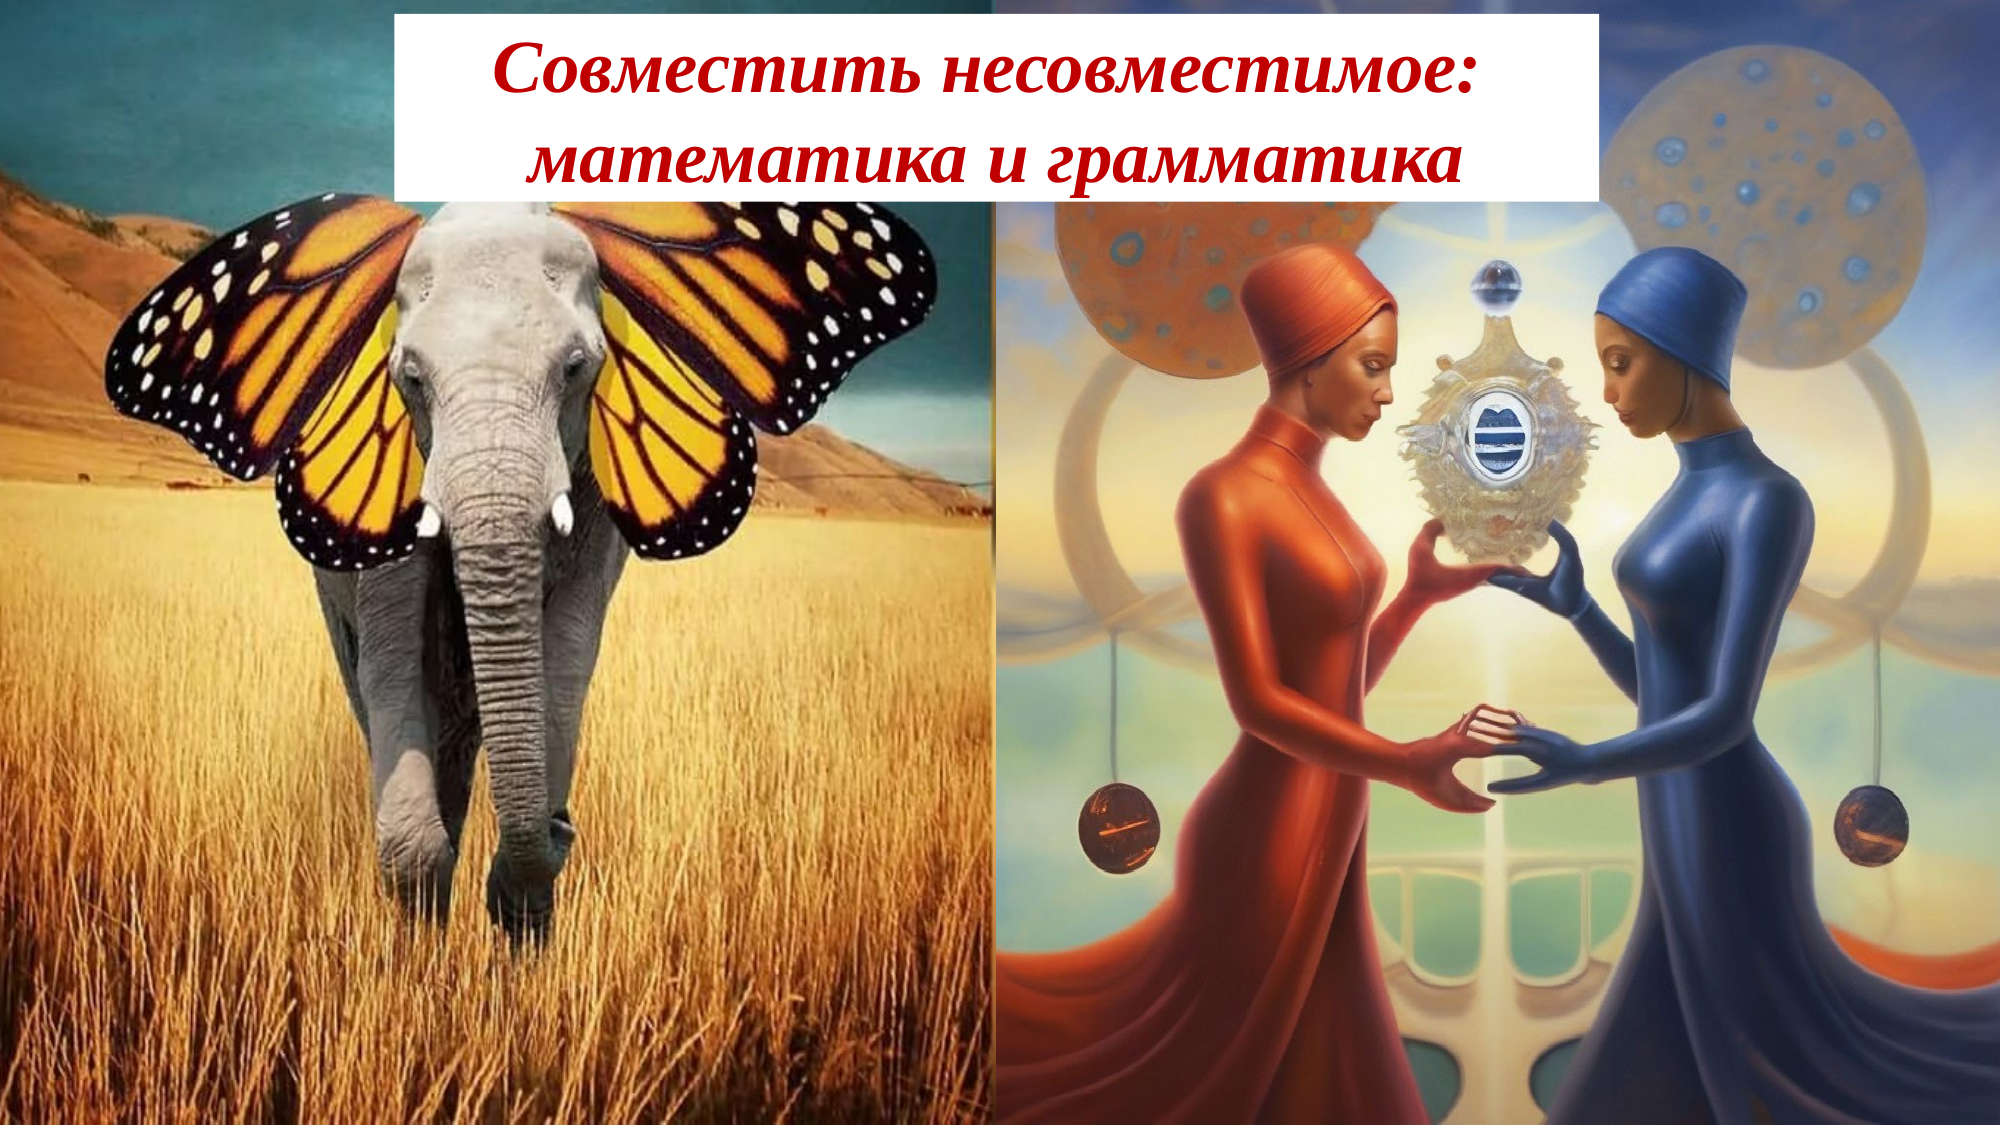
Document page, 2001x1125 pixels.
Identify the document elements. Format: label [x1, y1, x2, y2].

list [0, 0, 996, 1125]
picture [996, 0, 2000, 1125]
